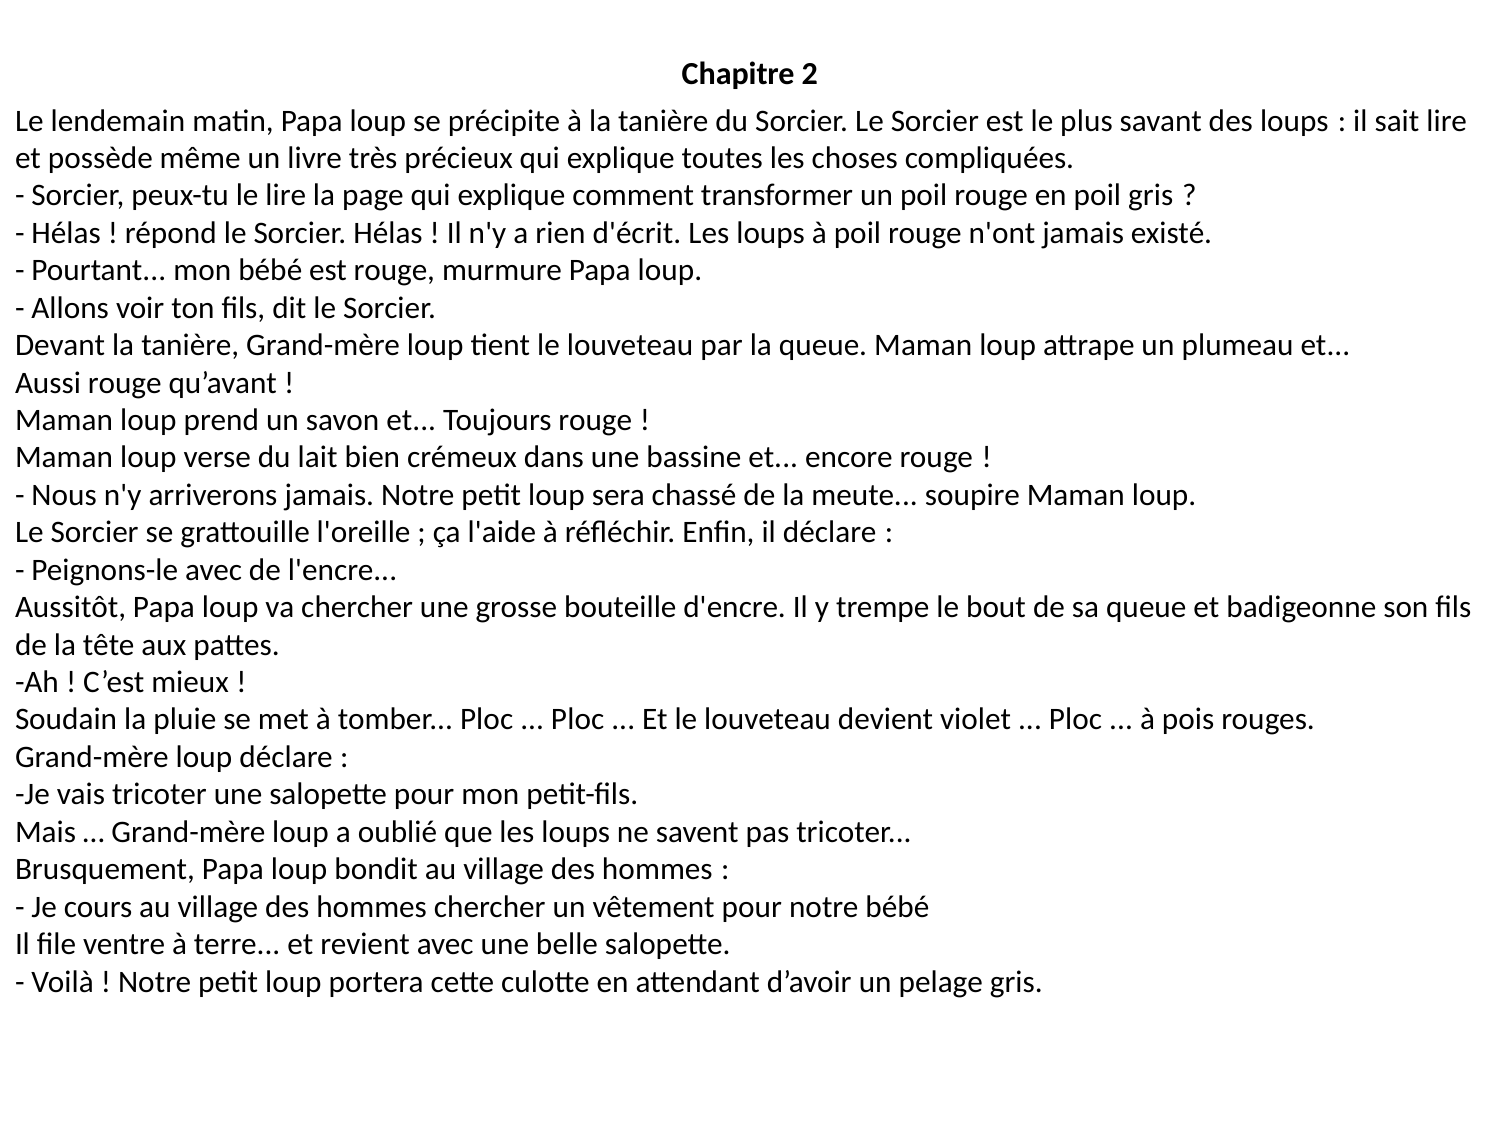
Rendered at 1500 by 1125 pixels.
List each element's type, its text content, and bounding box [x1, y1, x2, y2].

list Le lendemain matin, Papa loup se précipite à la tanière du Sorcier. Le Sorcier est le plus savant des loups : il sait lire et possède même un livre très précieux qui explique toutes les choses compliquées. - Sorcier, peux-tu le lire la page qui explique comment transformer un poil rouge en poil gris ? - Hélas ! répond le Sorcier. Hélas ! Il n'y a rien d'écrit. Les loups à poil rouge n'ont jamais existé. - Pourtant... mon bébé est rouge, murmure Papa loup. - Allons voir ton fils, dit le Sorcier. Devant la tanière, Grand-mère loup tient le louveteau par la queue. Maman loup attrape un plumeau et... Aussi rouge qu’avant ! Maman loup prend un savon et... Toujours rouge ! Maman loup verse du lait bien crémeux dans une bassine et... encore rouge ! - Nous n'y arriverons jamais. Notre petit loup sera chassé de la meute... soupire Maman loup. Le Sorcier se grattouille l'oreille ; ça l'aide à réfléchir. Enfin, il déclare : - Peignons-le avec de l'encre... Aussitôt, Papa loup va chercher une grosse bouteille d'encre. Il y trempe le bout de sa queue et badigeonne son fils de la tête aux pattes. -Ah ! C’est mieux ! Soudain la pluie se met à tomber... Ploc ... Ploc ... Et le louveteau devient violet ... Ploc ... à pois rouges. Grand-mère loup déclare : -Je vais tricoter une salopette pour mon petit-fils. Mais … Grand-mère loup a oublié que les loups ne savent pas tricoter... Brusquement, Papa loup bondit au village des hommes : - Je cours au village des hommes chercher un vêtement pour notre bébé Il file ventre à terre... et revient avec une belle salopette. - Voilà ! Notre petit loup portera cette culotte en attendant d’avoir un pelage gris. [0, 92, 1498, 1125]
title Chapitre 2 [75, 45, 1425, 92]
